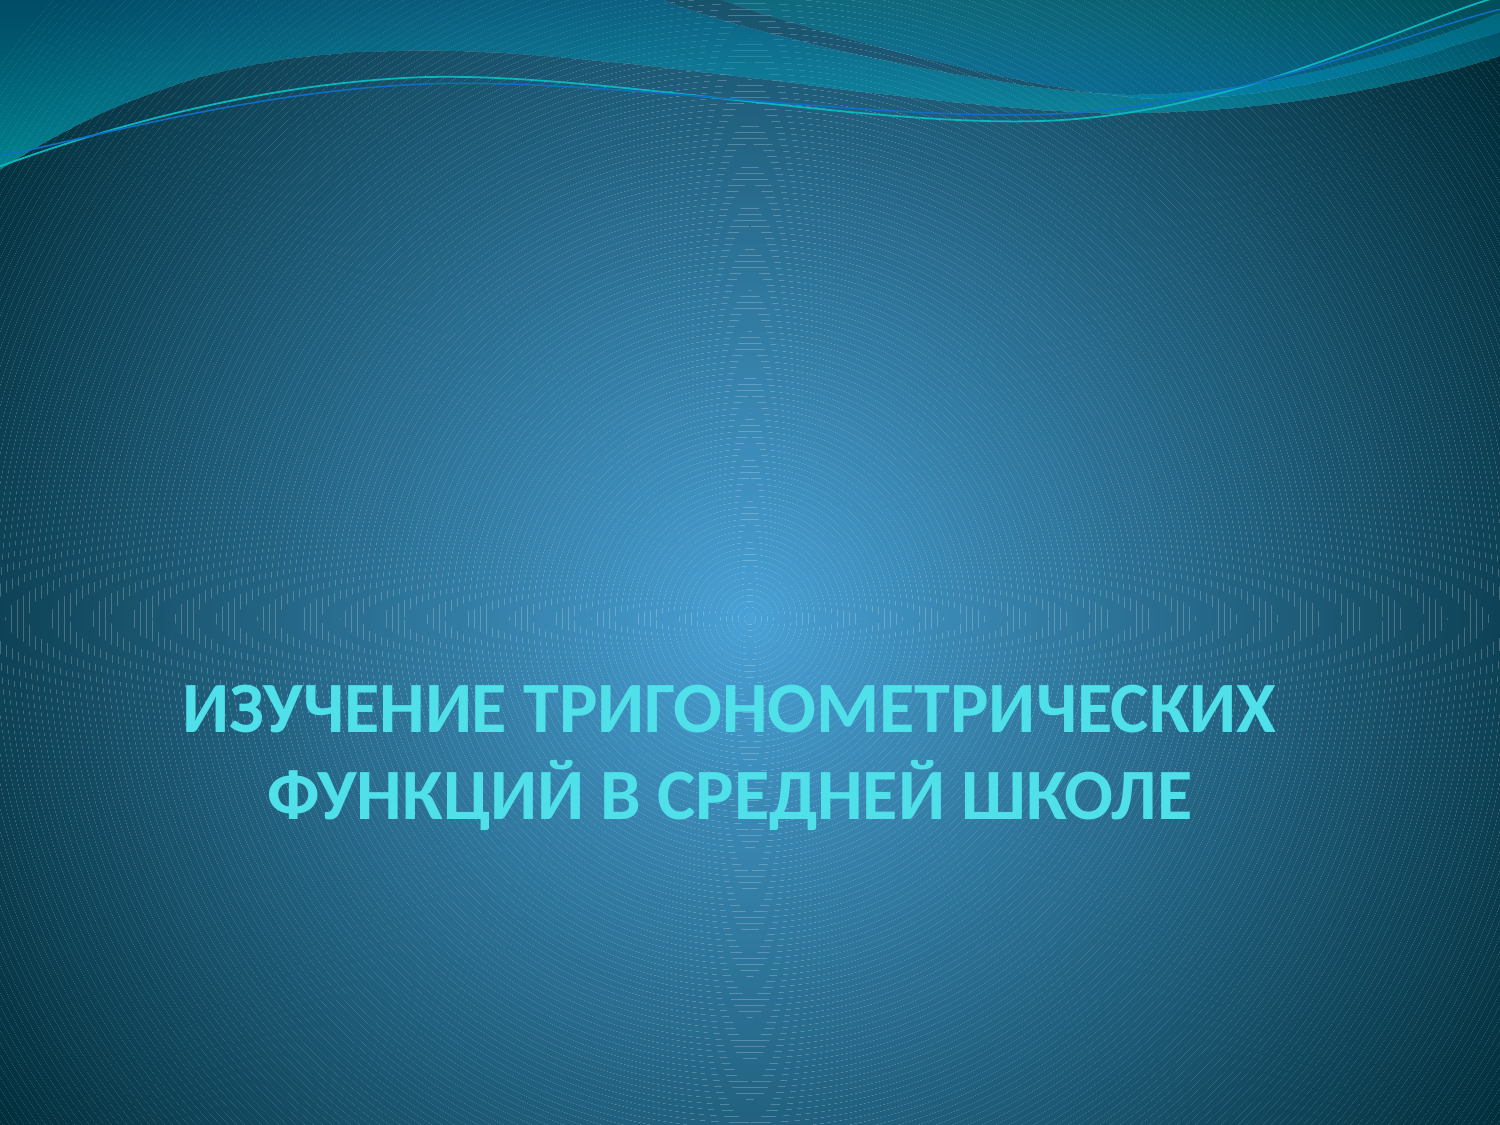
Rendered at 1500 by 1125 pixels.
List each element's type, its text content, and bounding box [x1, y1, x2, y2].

title ИЗУЧЕНИЕ ТРИГОНОМЕТРИЧЕСКИХ ФУНКЦИЙ В СРЕДНЕЙ ШКОЛЕ [87, 224, 1376, 835]
